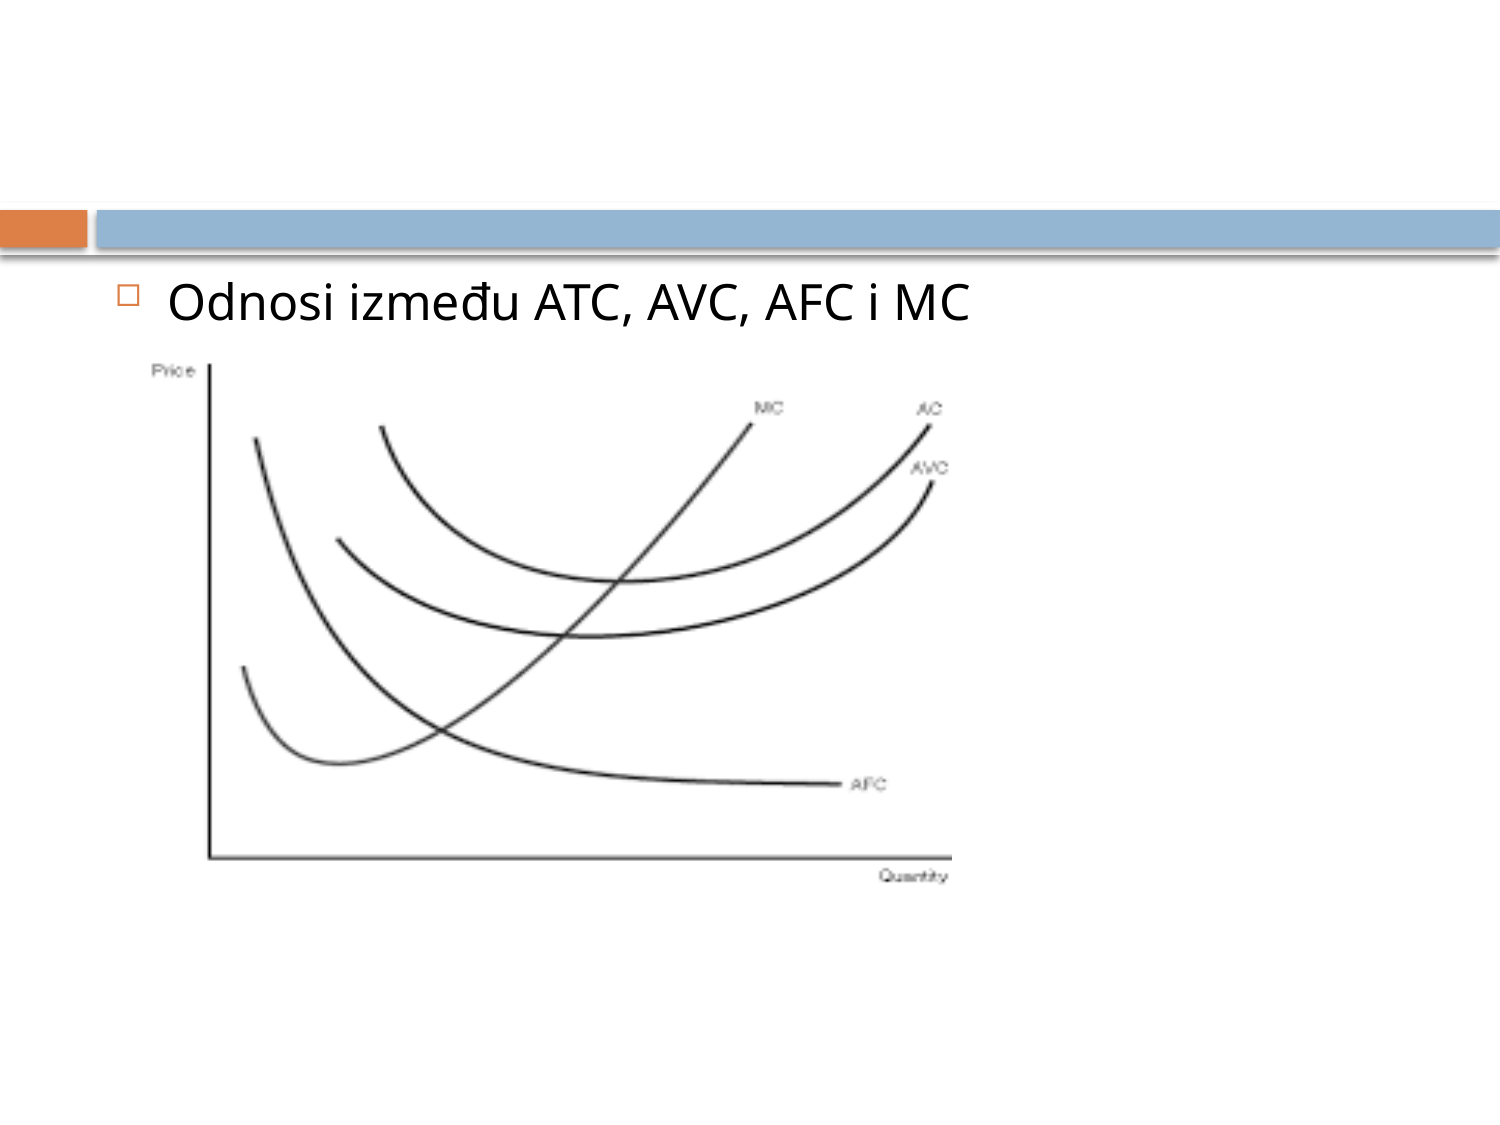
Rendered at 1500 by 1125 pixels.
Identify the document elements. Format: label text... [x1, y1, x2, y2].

list Odnosi između ATC, AVC, AFC i MC [100, 262, 1438, 1000]
picture [149, 362, 952, 888]
